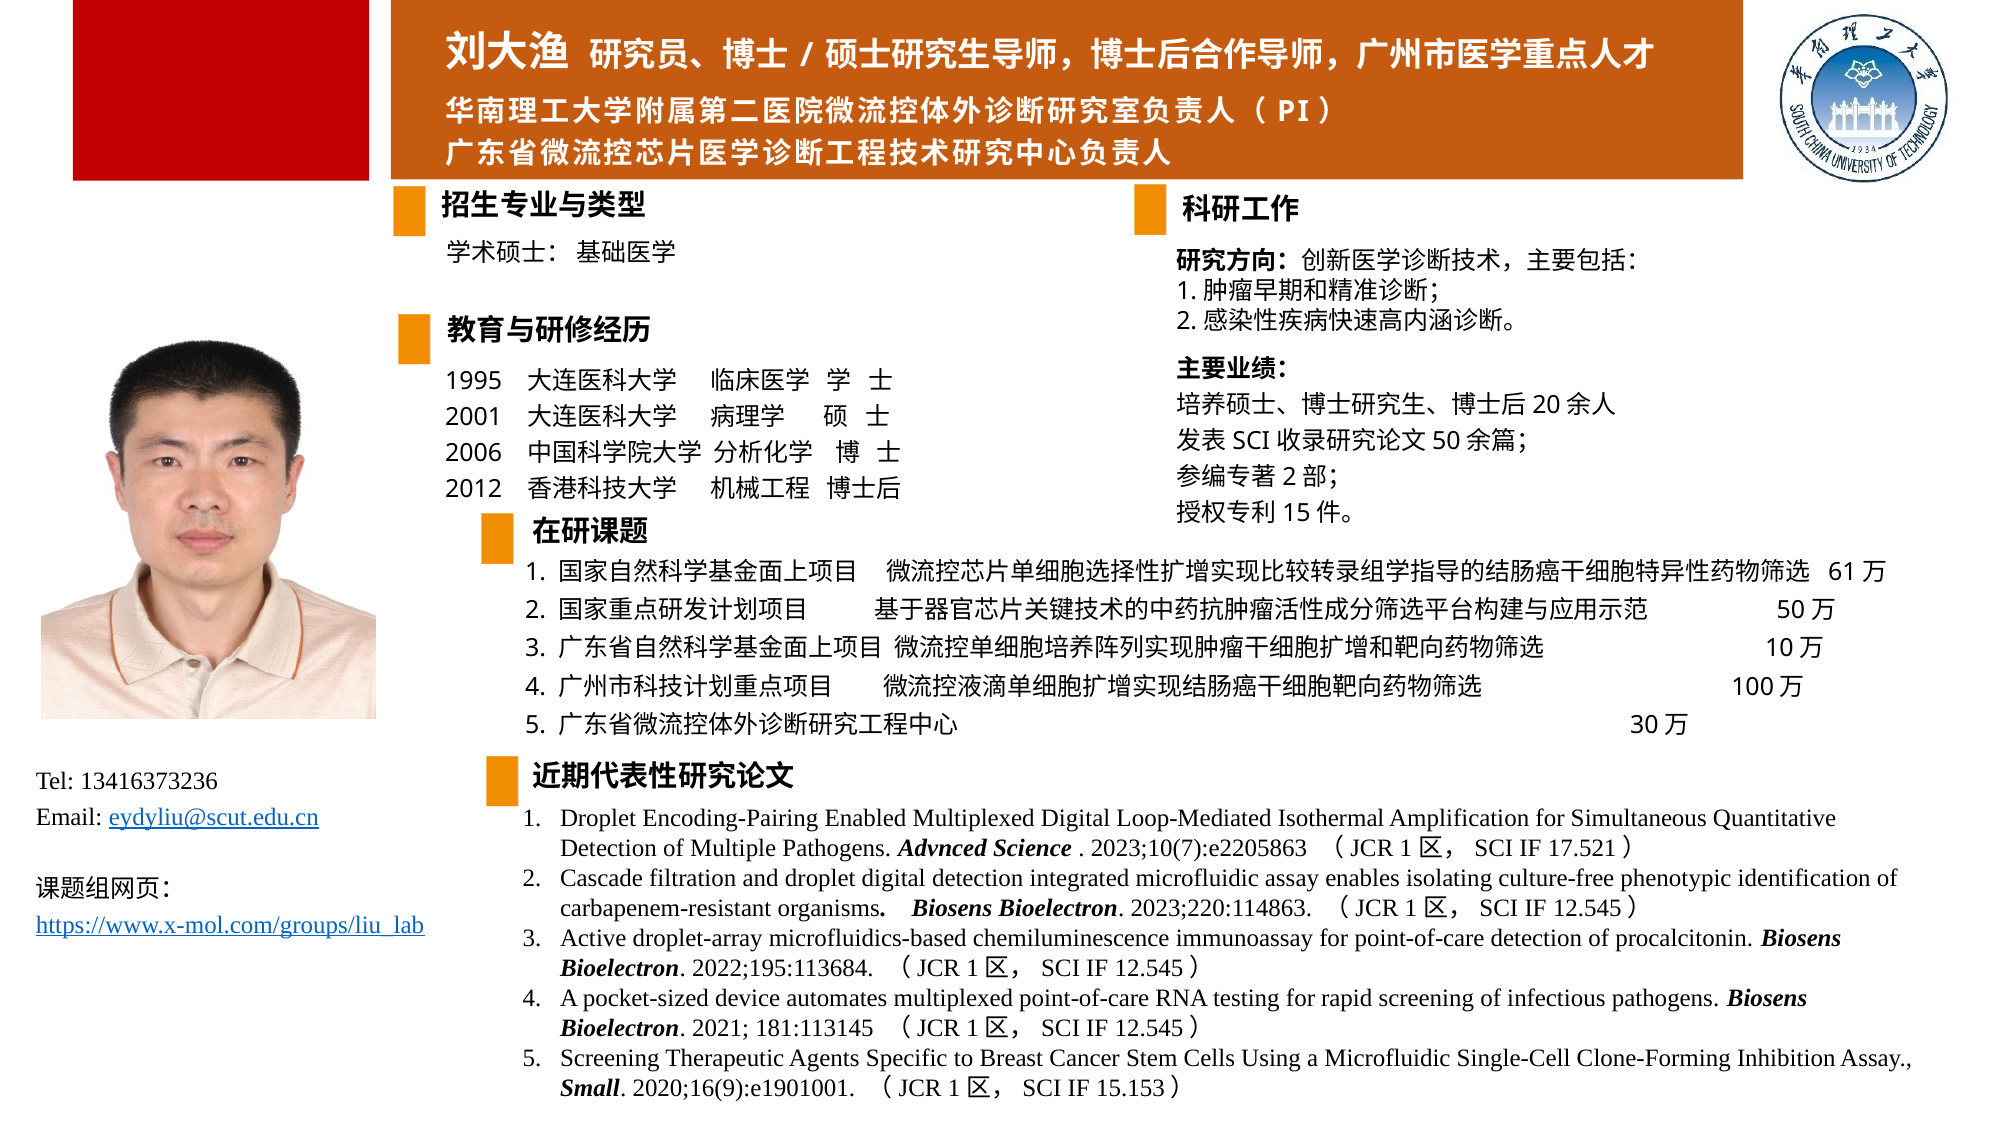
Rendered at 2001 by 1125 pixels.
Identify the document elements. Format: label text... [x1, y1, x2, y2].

picture [1773, 13, 1958, 183]
text_box 科研工作 [1175, 183, 1315, 233]
text_box [389, 0, 1745, 181]
text_box 1. 国家自然科学基金面上项目 微流控芯片单细胞选择性扩增实现比较转录组学指导的结肠癌干细胞特异性药物筛选 61万 2. 国家重点研发计划项目 基于器官芯片关键技术的中药抗肿瘤活性成分筛选平台构建与应用示范 50万 3. 广东省自然科学基金面上项目 微流控单细胞培养阵列实现肿瘤干细胞扩增和靶向药物筛选 10万 4. 广州市科技计划重点项目 微流控液滴单细胞扩增实现结肠癌干细胞靶向药物筛选 100万 5. 广东省微流控体外诊断研究工程中心 30万 [510, 547, 1950, 746]
picture [475, 752, 526, 812]
text_box 教育与研修经历 [432, 304, 668, 354]
text_box Droplet Encoding-Pairing Enabled Multiplexed Digital Loop-Mediated Isothermal Amplification for Simultaneous Quantitative Detection of Multiple Pathogens. Advnced Science . 2023;10(7):e2205863 （JCR 1区，SCI IF 17.521） Cascade filtration and droplet digital detection integrated microfluidic assay enables isolating culture-free phenotypic identification of carbapenem-resistant organisms. Biosens Bioelectron. 2023;220:114863. （JCR 1区，SCI IF 12.545） Active droplet-array microfluidics-based chemiluminescence immunoassay for point-of-care detection of procalcitonin. Biosens Bioelectron. 2022;195:113684. （JCR 1区，SCI IF 12.545） A pocket-sized device automates multiplexed point-of-care RNA testing for rapid screening of infectious pathogens. Biosens Bioelectron. 2021; 181:113145 （JCR 1区，SCI IF 12.545） Screening Therapeutic Agents Specific to Breast Cancer Stem Cells Using a Microfluidic Single-Cell Clone-Forming Inhibition Assay., Small. 2020;16(9):e1901001. （JCR 1区，SCI IF 15.153） [507, 794, 1952, 1109]
text_box [72, 0, 370, 182]
text_box 刘大渔 研究员、博士/硕士研究生导师，博士后合作导师，广州市医学重点人才 [430, 7, 1716, 83]
picture [1123, 181, 1175, 241]
text_box 研究方向：创新医学诊断技术，主要包括： 1.肿瘤早期和精准诊断； 2.感染性疾病快速高内涵诊断。 主要业绩： 培养硕士、博士研究生、博士后20余人 发表SCI收录研究论文50余篇； 参编专著2部； 授权专利15件。 [1161, 230, 1886, 534]
text_box 招生专业与类型 [426, 178, 662, 222]
picture [470, 510, 521, 569]
picture [387, 310, 438, 370]
text_box 在研课题 [517, 504, 665, 555]
text_box 1995 大连医科大学 临床医学 学 士 2001 大连医科大学 病理学 硕 士 2006 中国科学院大学 分析化学 博 士 2012 香港科技大学 机械工程 博士后 [430, 350, 1053, 510]
text_box Tel: 13416373236 Email: eydyliu@scut.edu.cn 课题组网页： https://www.x-mol.com/groups/liu_lab [21, 751, 475, 946]
picture [382, 182, 433, 242]
text_box 近期代表性研究论文 [517, 750, 838, 800]
text_box 学术硕士： 基础医学 [431, 222, 942, 274]
picture [41, 315, 376, 720]
text_box 华南理工大学附属第二医院微流控体外诊断研究室负责人（PI） 广东省微流控芯片医学诊断工程技术研究中心负责人 [430, 77, 1661, 177]
